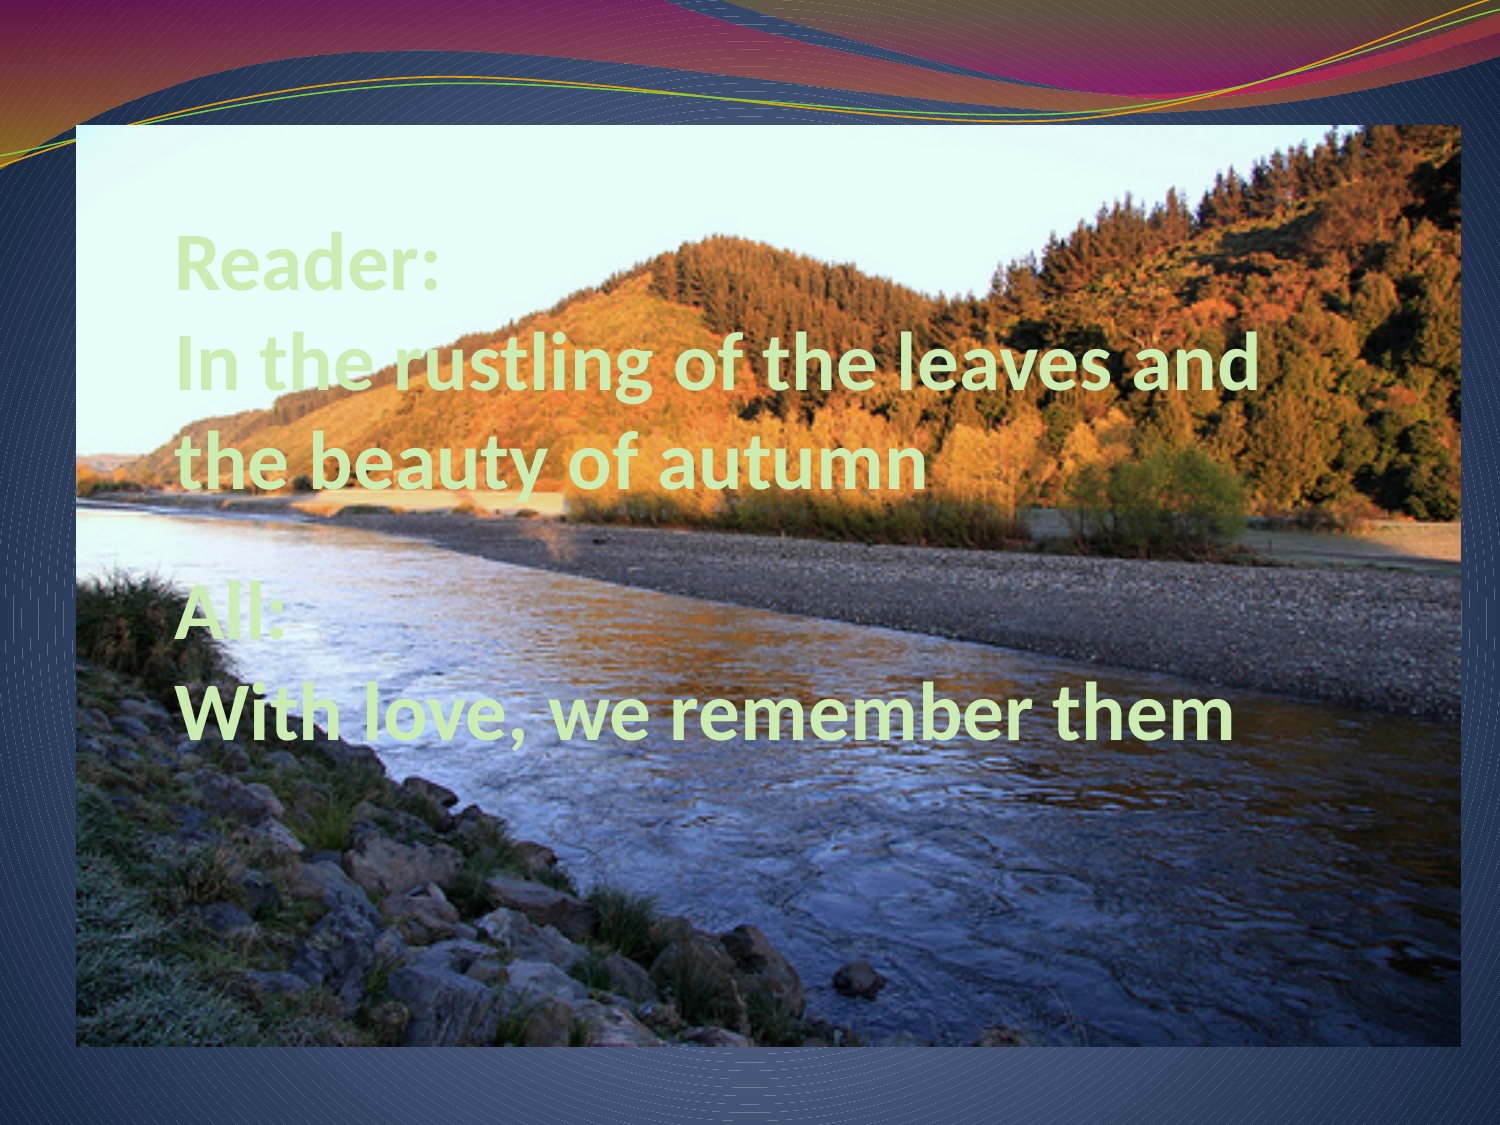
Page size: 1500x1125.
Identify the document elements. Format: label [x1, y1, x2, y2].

picture [76, 125, 1461, 1047]
